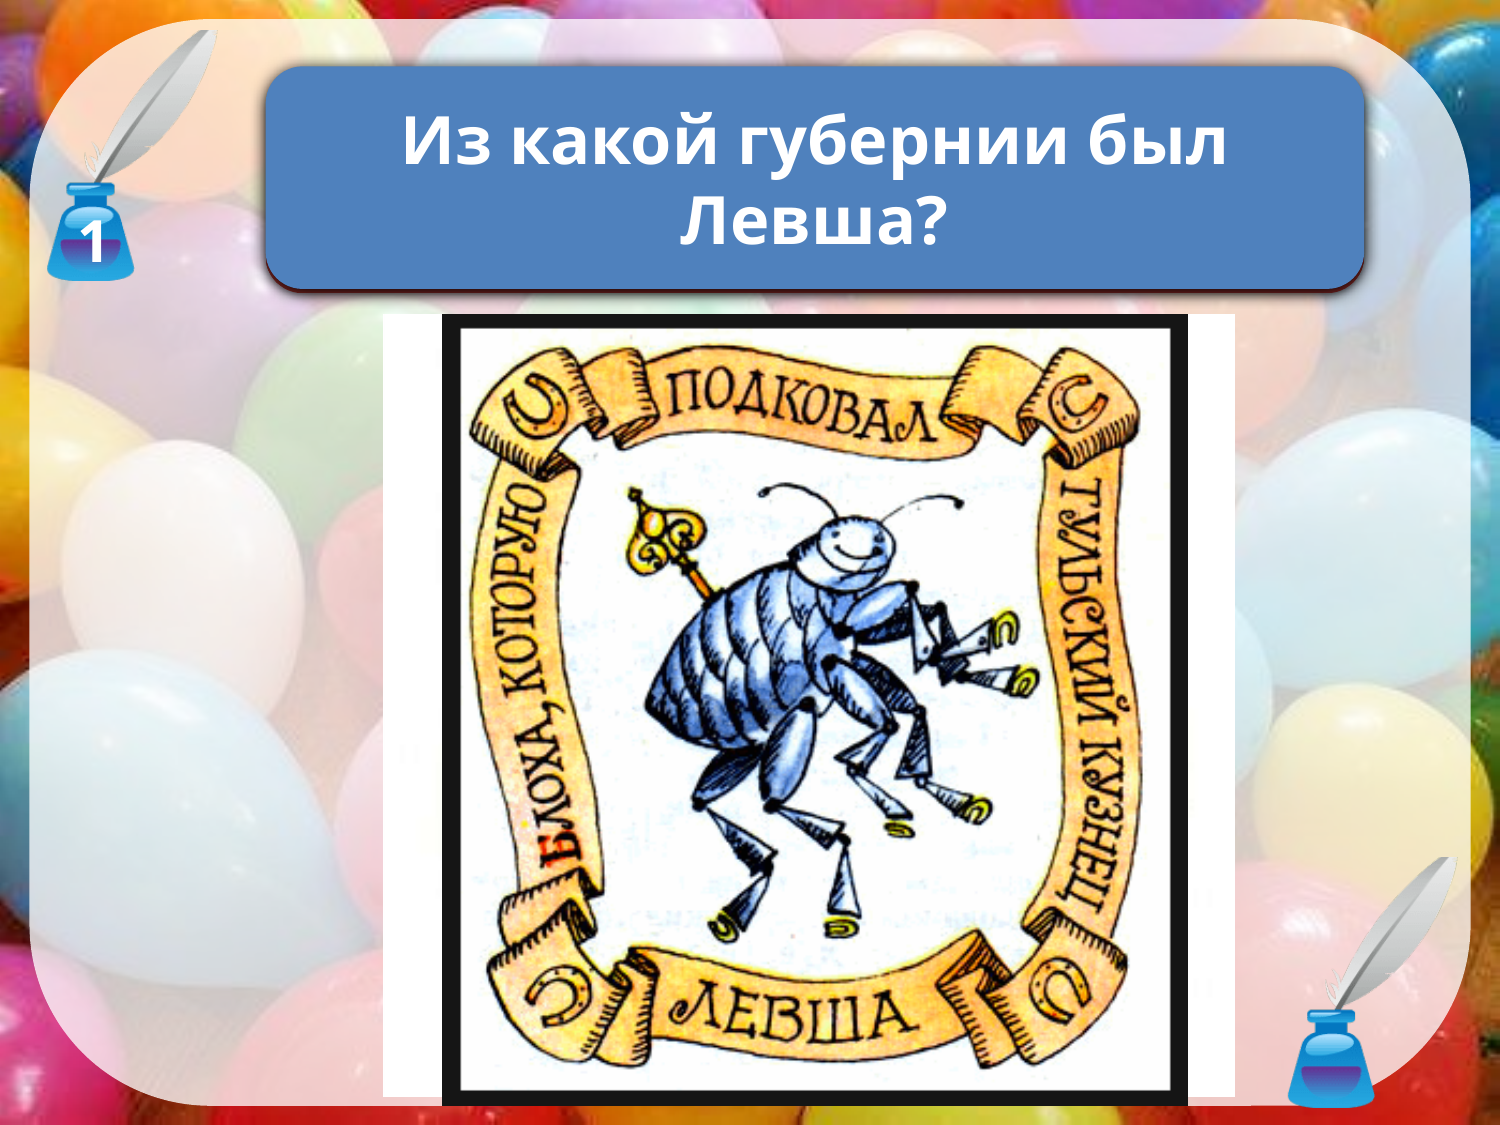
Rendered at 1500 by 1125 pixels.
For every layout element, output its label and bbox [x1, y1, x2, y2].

text_box [263, 64, 1367, 292]
picture [0, 0, 1500, 1125]
text_box [40, 30, 219, 281]
